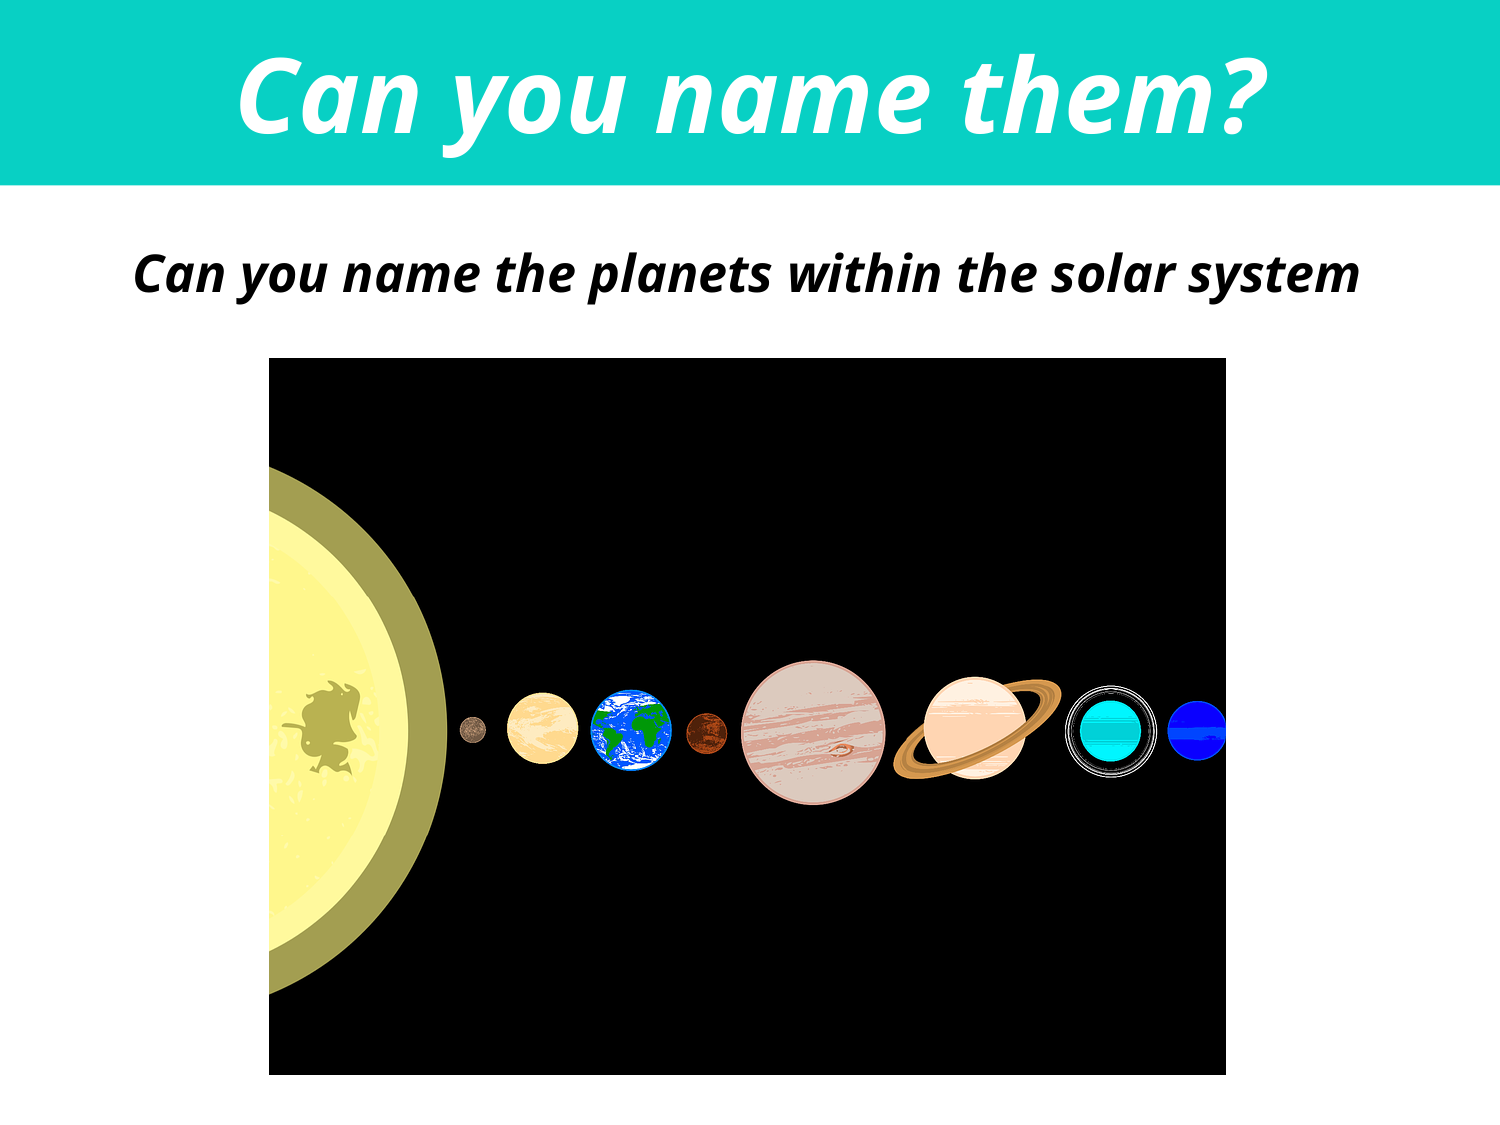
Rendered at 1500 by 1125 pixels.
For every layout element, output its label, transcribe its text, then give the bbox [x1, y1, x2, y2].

picture [269, 357, 1226, 1076]
text_box Can you name them? [0, 0, 1500, 186]
text_box Can you name the planets within the solar system [0, 185, 1496, 359]
